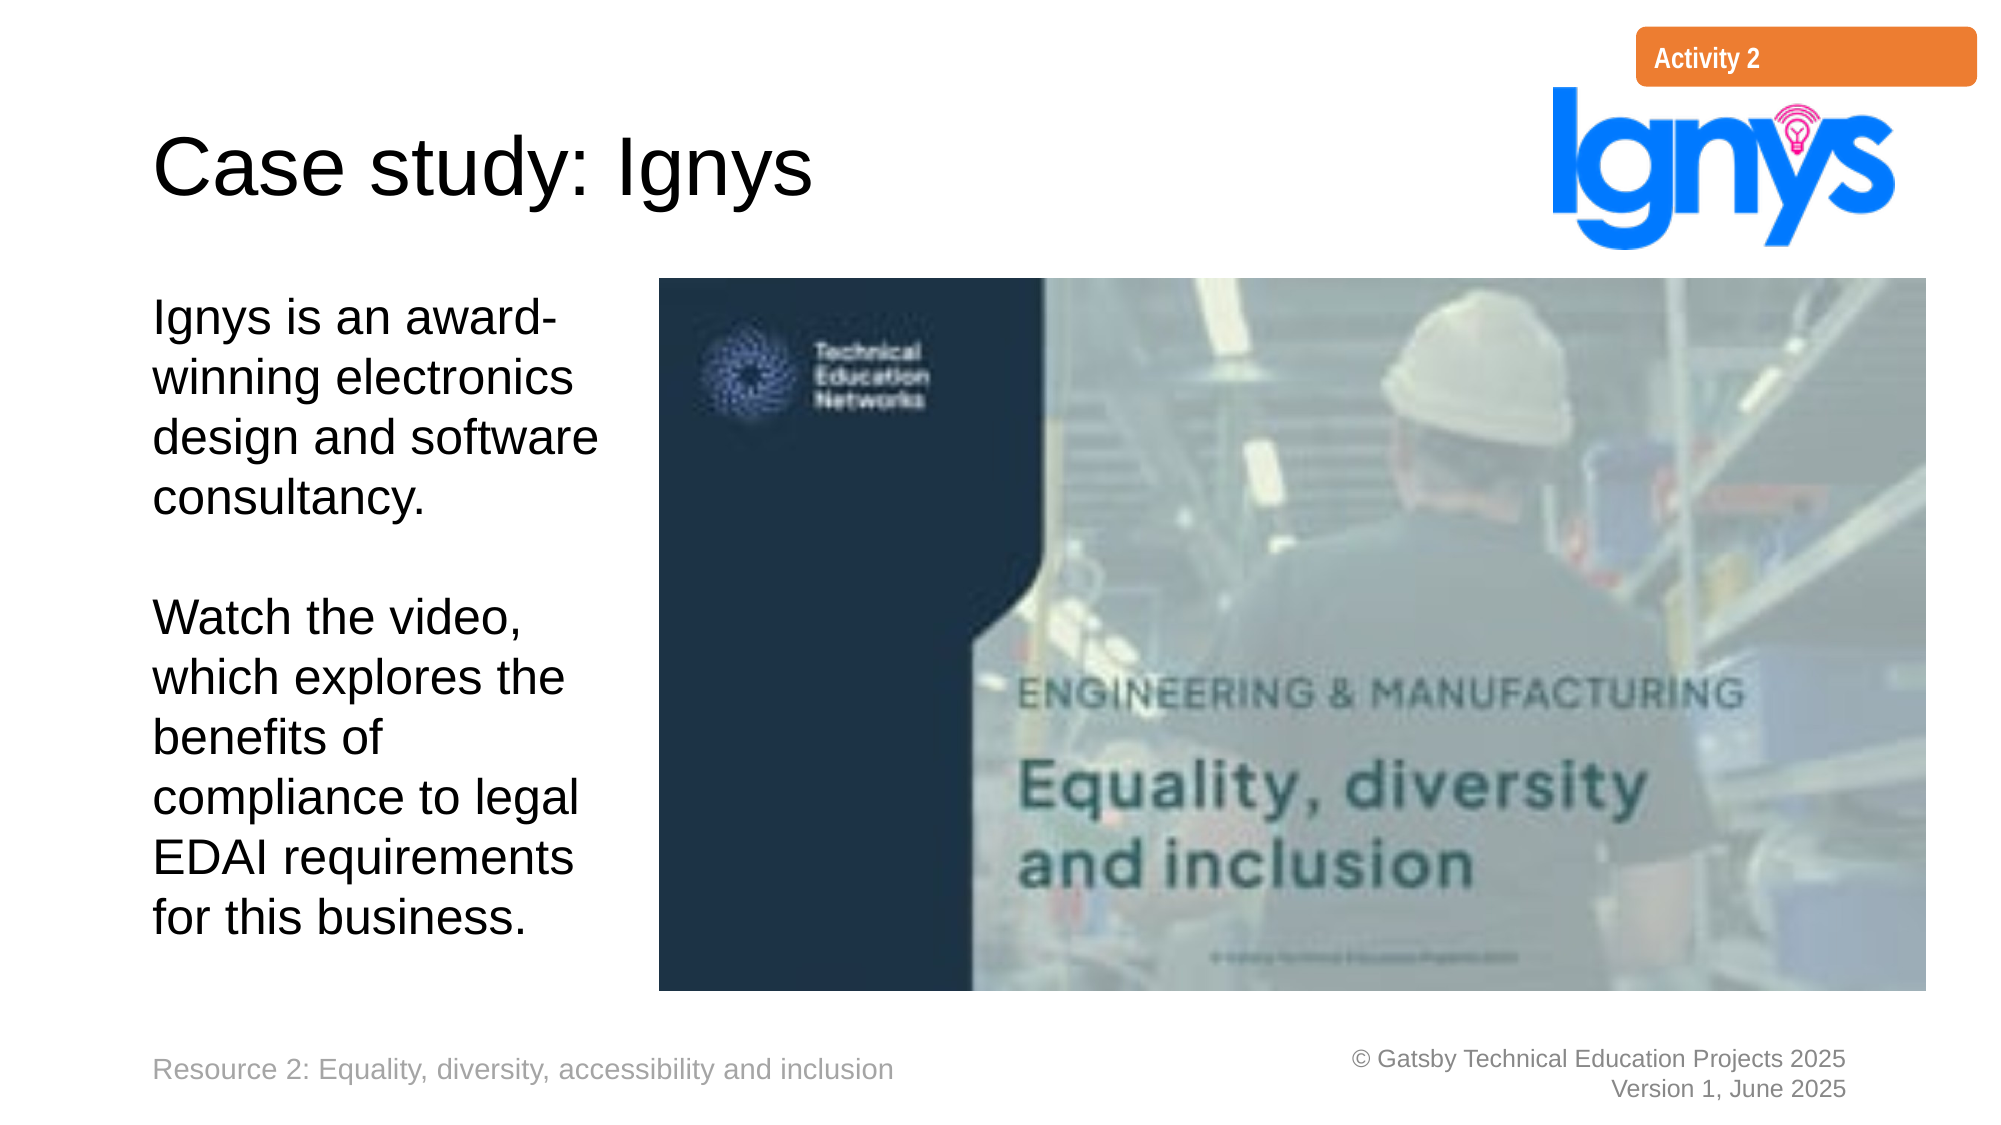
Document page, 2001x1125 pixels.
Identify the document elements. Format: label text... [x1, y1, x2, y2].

text_box Resource 2: Equality, diversity, accessibility and inclusion [137, 1042, 1138, 1103]
list Ignys is an award-winning electronics design and software consultancy. Watch the video, which explores the benefits of compliance to legal EDAI requirements for this business. [137, 277, 636, 1014]
picture [1553, 86, 1895, 251]
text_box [658, 277, 1927, 992]
text_box Activity 2 [1636, 26, 1978, 87]
title Case study: Ignys [137, 59, 1863, 278]
